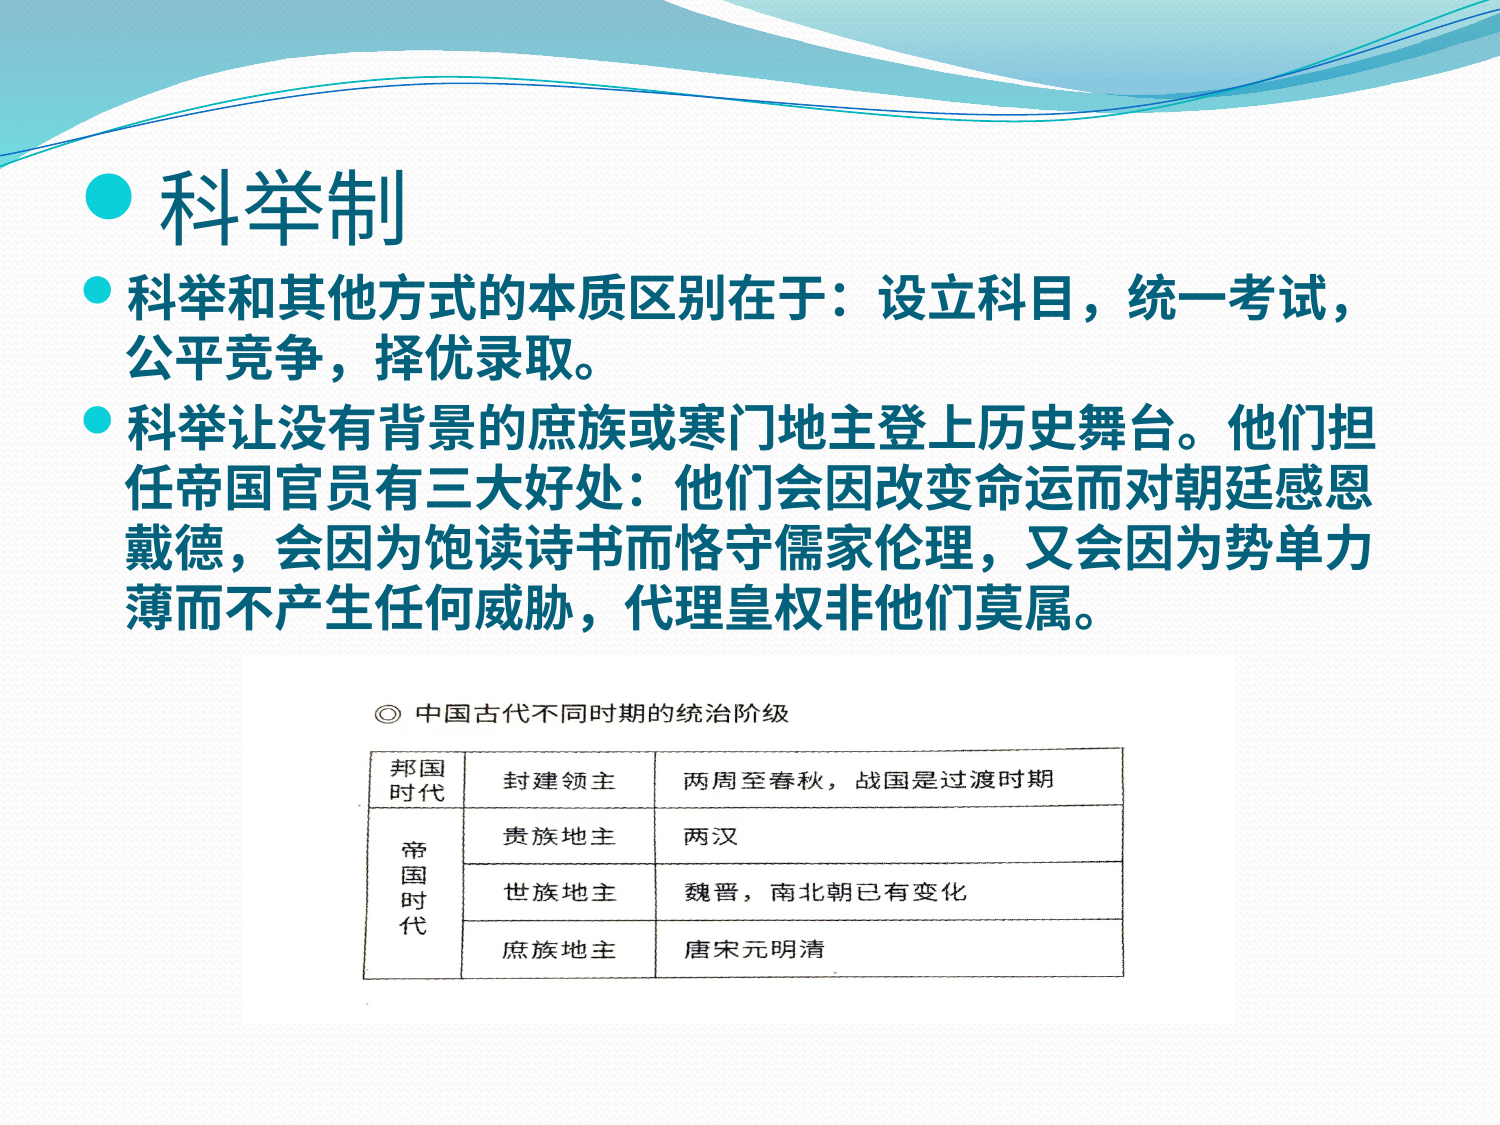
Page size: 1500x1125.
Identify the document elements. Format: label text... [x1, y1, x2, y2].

list 科举制 科举和其他方式的本质区别在于：设立科目，统一考试，公平竞争，择优录取。 科举让没有背景的庶族或寒门地主登上历史舞台。他们担任帝国官员有三大好处：他们会因改变命运而对朝廷感恩戴德，会因为饱读诗书而恪守儒家伦理，又会因为势单力薄而不产生任何威胁，代理皇权非他们莫属。 [64, 148, 1412, 1038]
picture [241, 656, 1235, 1024]
